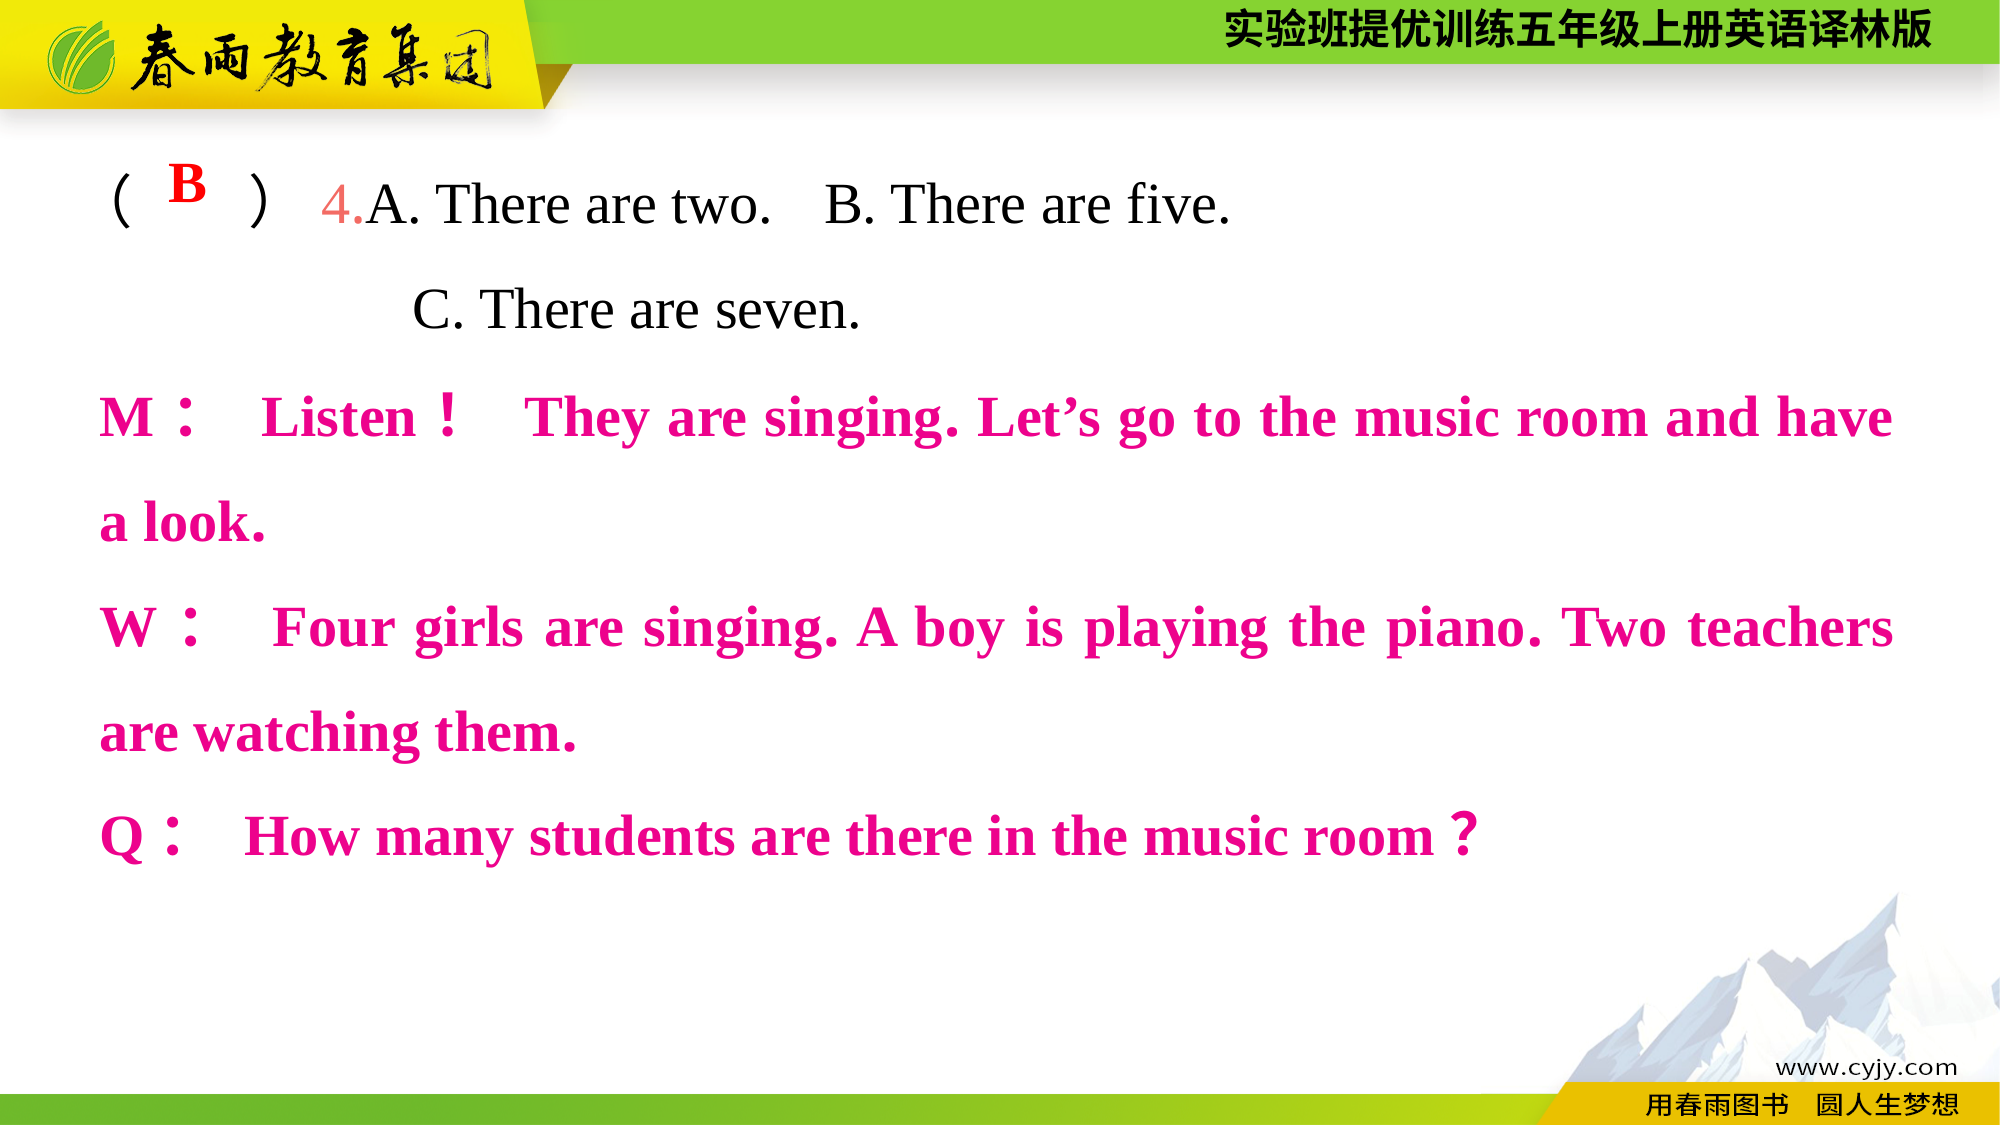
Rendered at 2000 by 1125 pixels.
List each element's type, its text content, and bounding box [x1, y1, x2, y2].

picture [0, 0, 2000, 1125]
text_box M： Listen！ They are singing. Let’s go to the music room and have a look. W： Four girls are singing. A boy is playing the piano. Two teachers are watching them. Q： How many students are there in the music room？ [84, 335, 1910, 875]
list （ ）4.A. There are two. B. There are five. C. There are seven. [59, 122, 1944, 350]
text_box B [154, 137, 223, 222]
